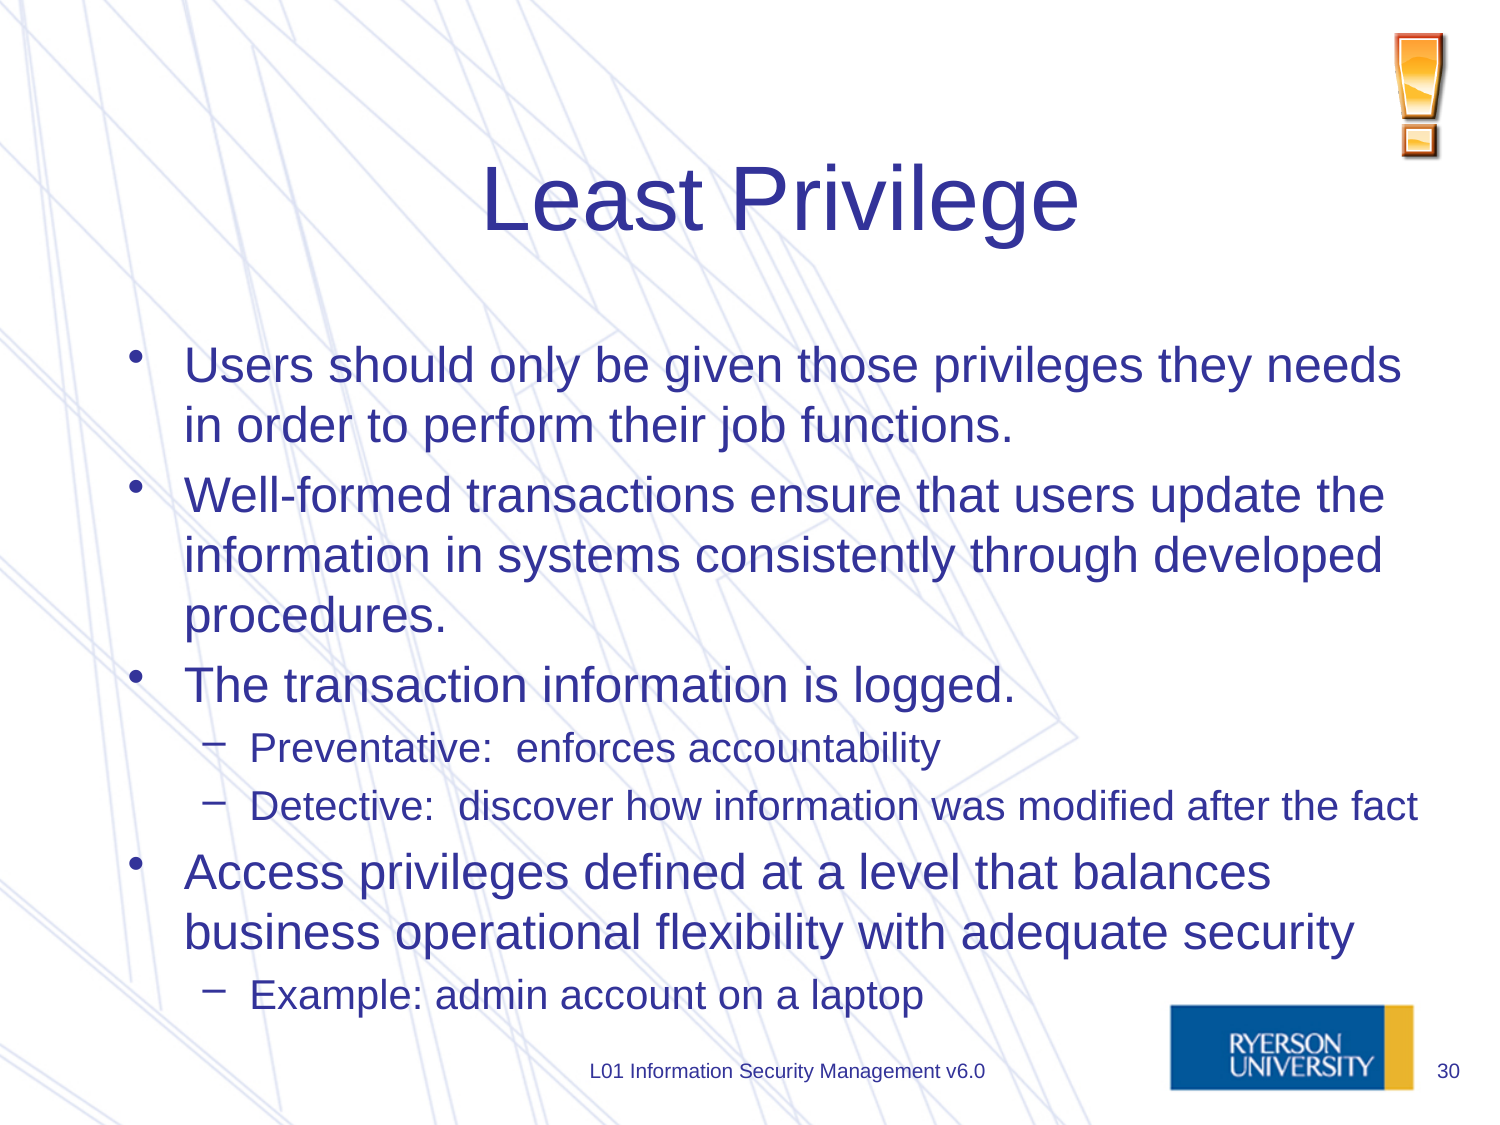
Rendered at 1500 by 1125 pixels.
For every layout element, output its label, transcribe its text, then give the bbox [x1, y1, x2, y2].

title Least Privilege [112, 99, 1451, 288]
slide_number 30 [1399, 1049, 1476, 1113]
footer L01 Information Security Management v6.0 [449, 1049, 1126, 1113]
list Users should only be given those privileges they needs in order to perform their job functions. Well-formed transactions ensure that users update the information in systems consistently through developed procedures. The transaction information is logged. Preventative: enforces accountability Detective: discover how information was modified after the fact Access privileges defined at a level that balances business operational flexibility with adequate security Example: admin account on a laptop [112, 324, 1451, 1001]
picture [0, 0, 1500, 1125]
